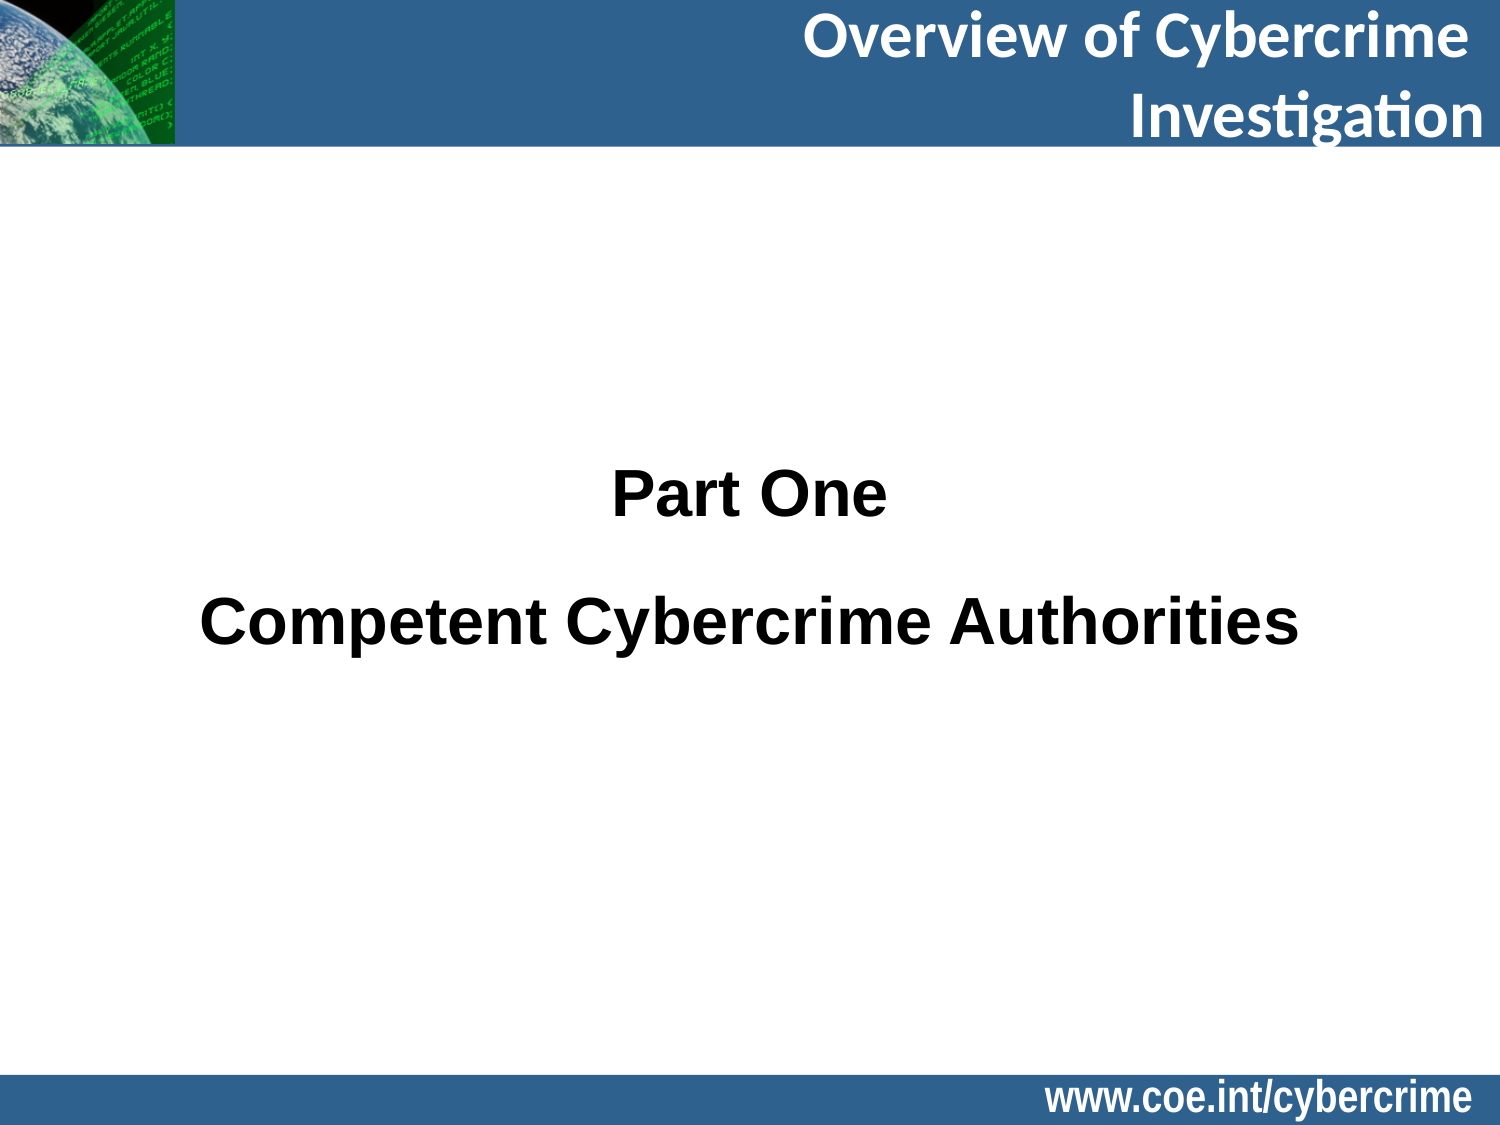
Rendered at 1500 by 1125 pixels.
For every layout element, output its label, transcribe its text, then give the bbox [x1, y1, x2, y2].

text_box Overview of Cybercrime Investigation [177, 0, 1500, 149]
picture [0, 0, 175, 144]
text_box www.coe.int/cybercrime [1030, 1059, 1500, 1125]
text_box Part One Competent Cybercrime Authorities [50, 457, 1450, 665]
text_box [0, 1073, 1030, 1125]
